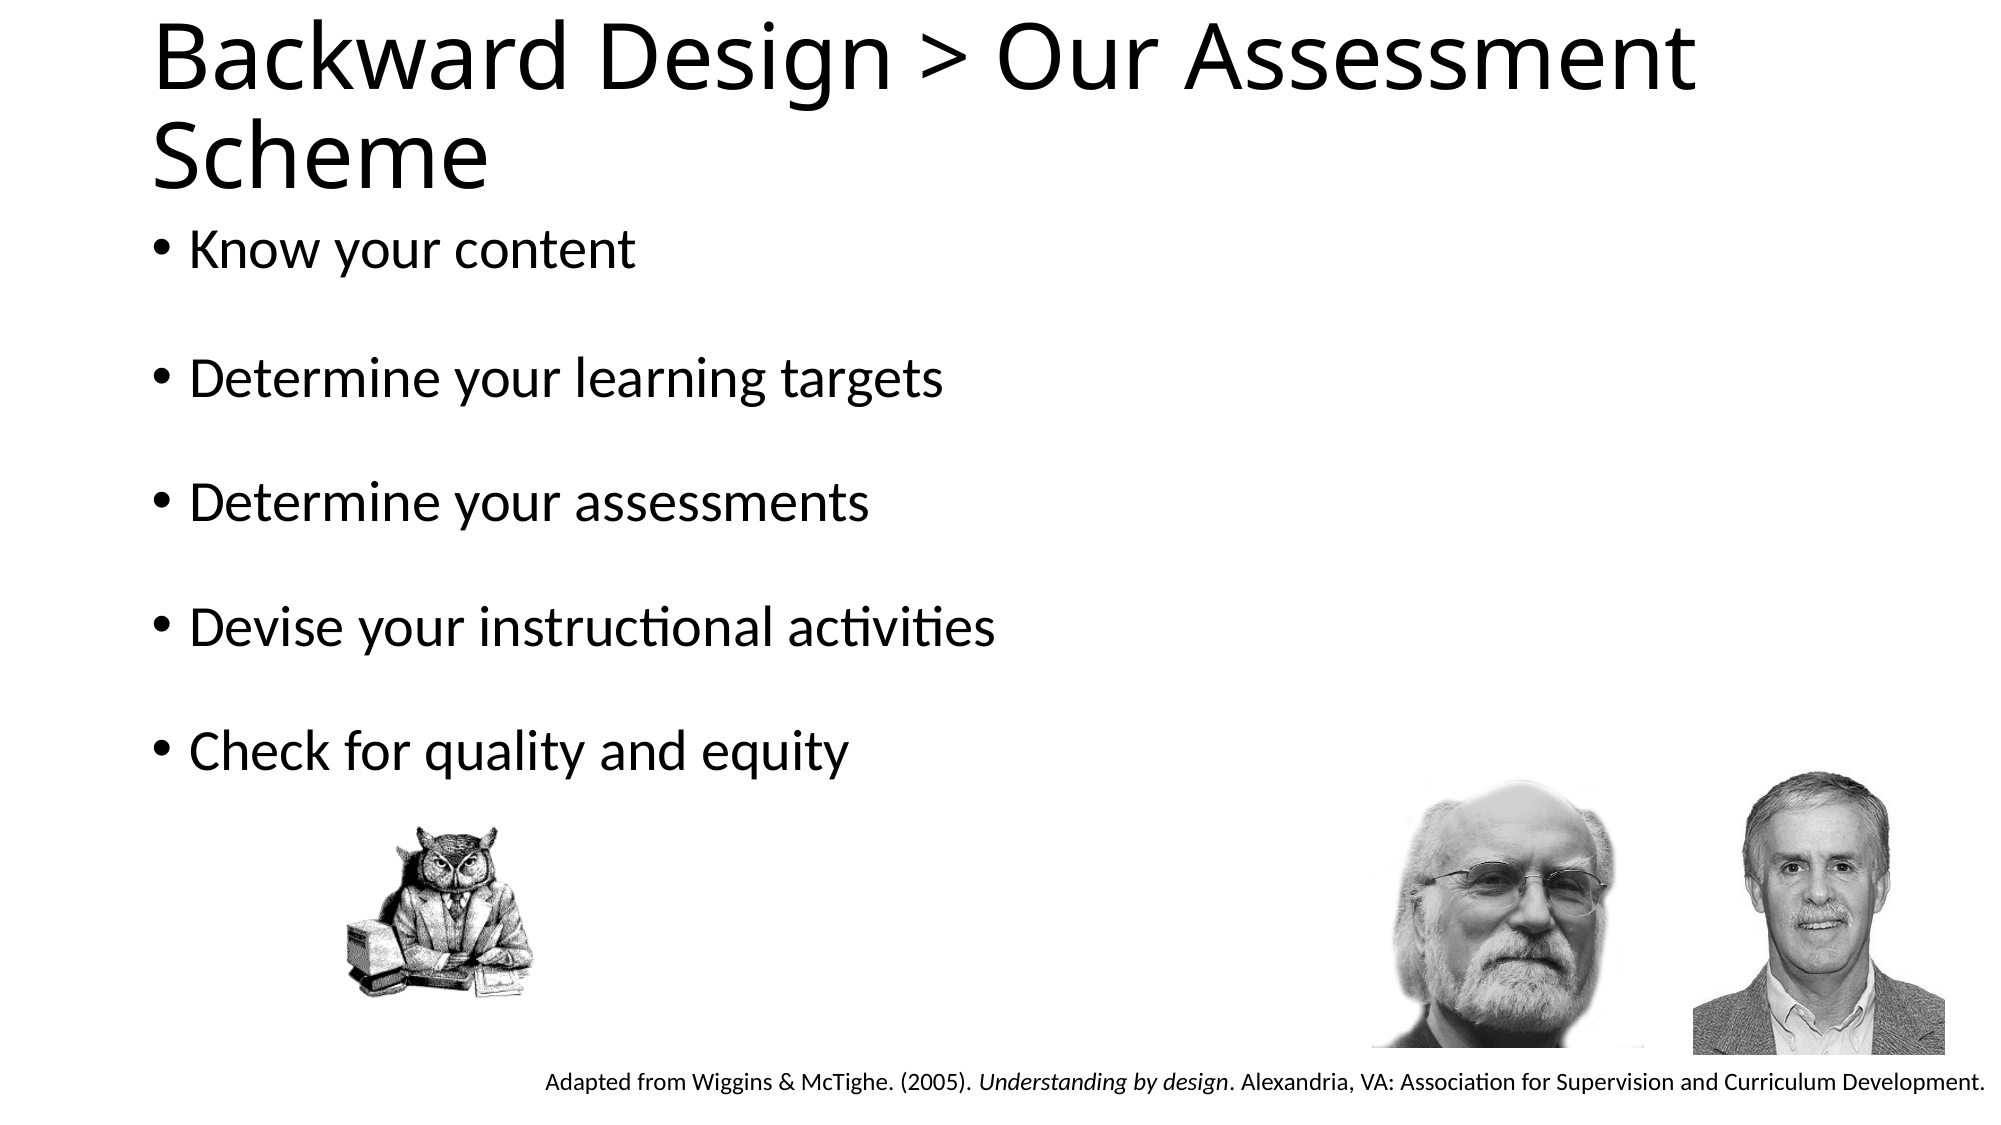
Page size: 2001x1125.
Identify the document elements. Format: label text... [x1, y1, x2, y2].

picture [1693, 769, 1945, 1055]
list Know your content Determine your learning targets Determine your assessments Devise your instructional activities Check for quality and equity [136, 210, 1862, 925]
title Backward Design > Our Assessment Scheme [414, 1, 1862, 210]
picture [338, 822, 543, 1002]
text_box Adapted from Wiggins & McTighe. (2005). Understanding by design. Alexandria, VA: Association for Supervision and Curriculum Development. [530, 1057, 2000, 1125]
picture [1372, 776, 1644, 1048]
text_box [0, 0, 414, 469]
